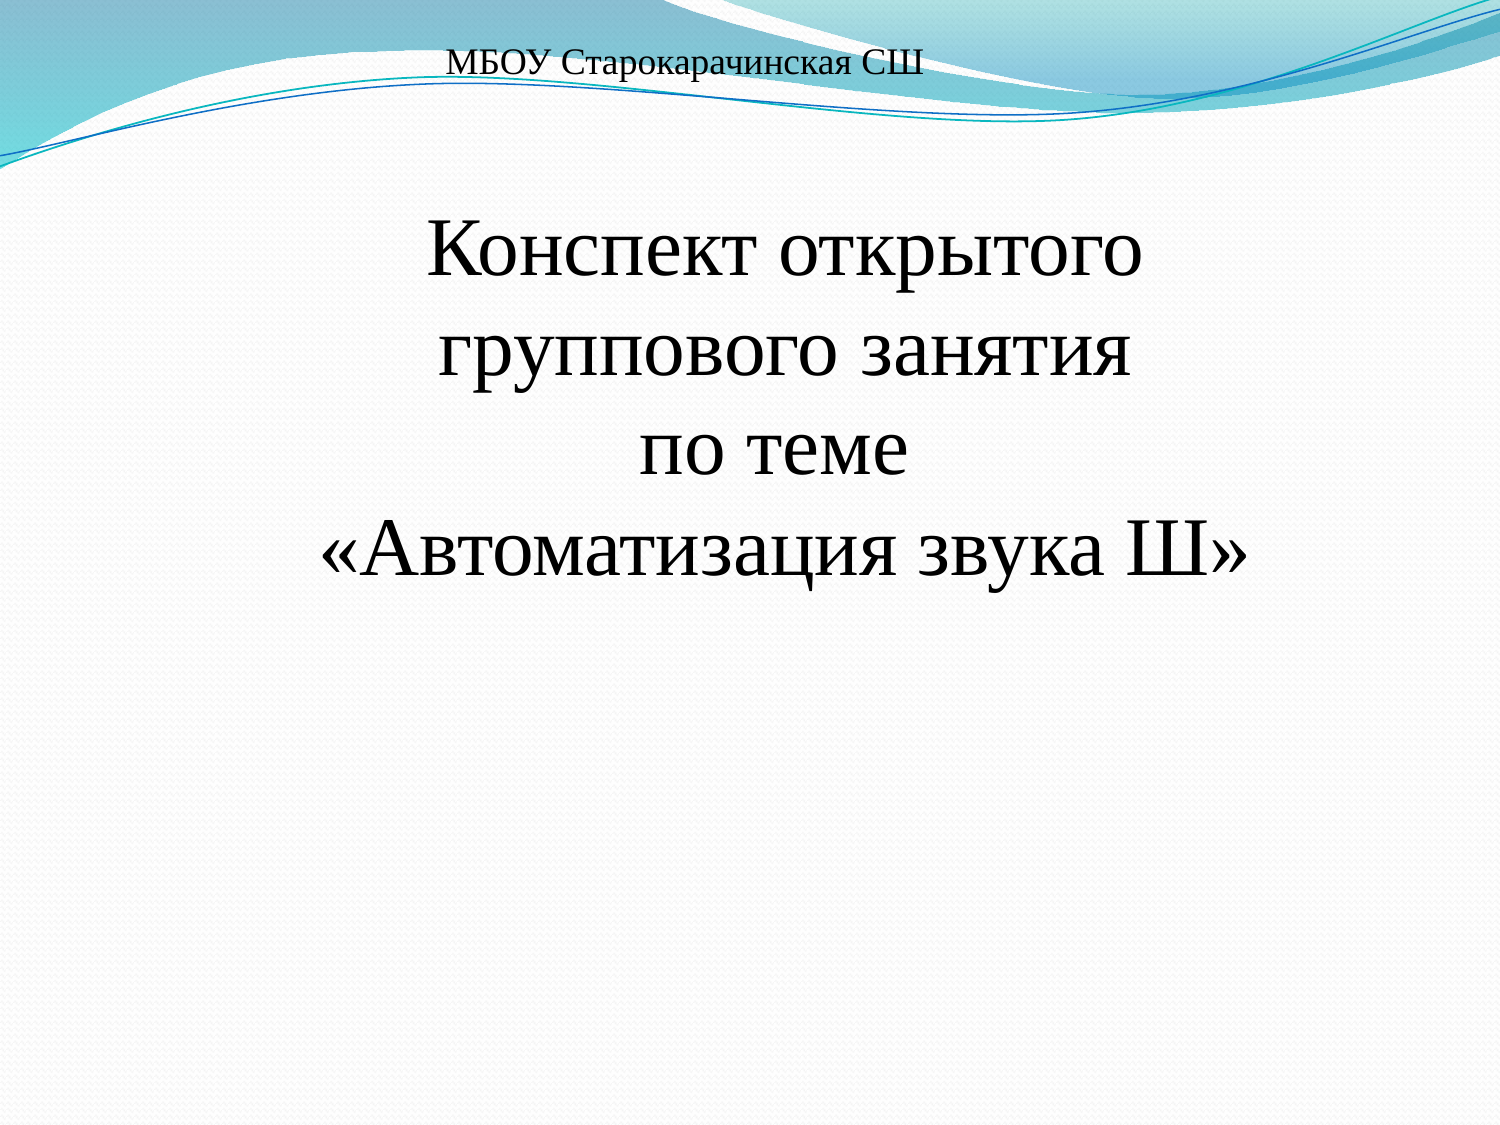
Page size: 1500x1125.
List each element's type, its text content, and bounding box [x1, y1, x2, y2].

text_box МБОУ Старокарачинская СШ [242, 0, 1128, 90]
text_box Конспект открытого группового занятия по теме «Автоматизация звука Ш» [206, 184, 1365, 600]
